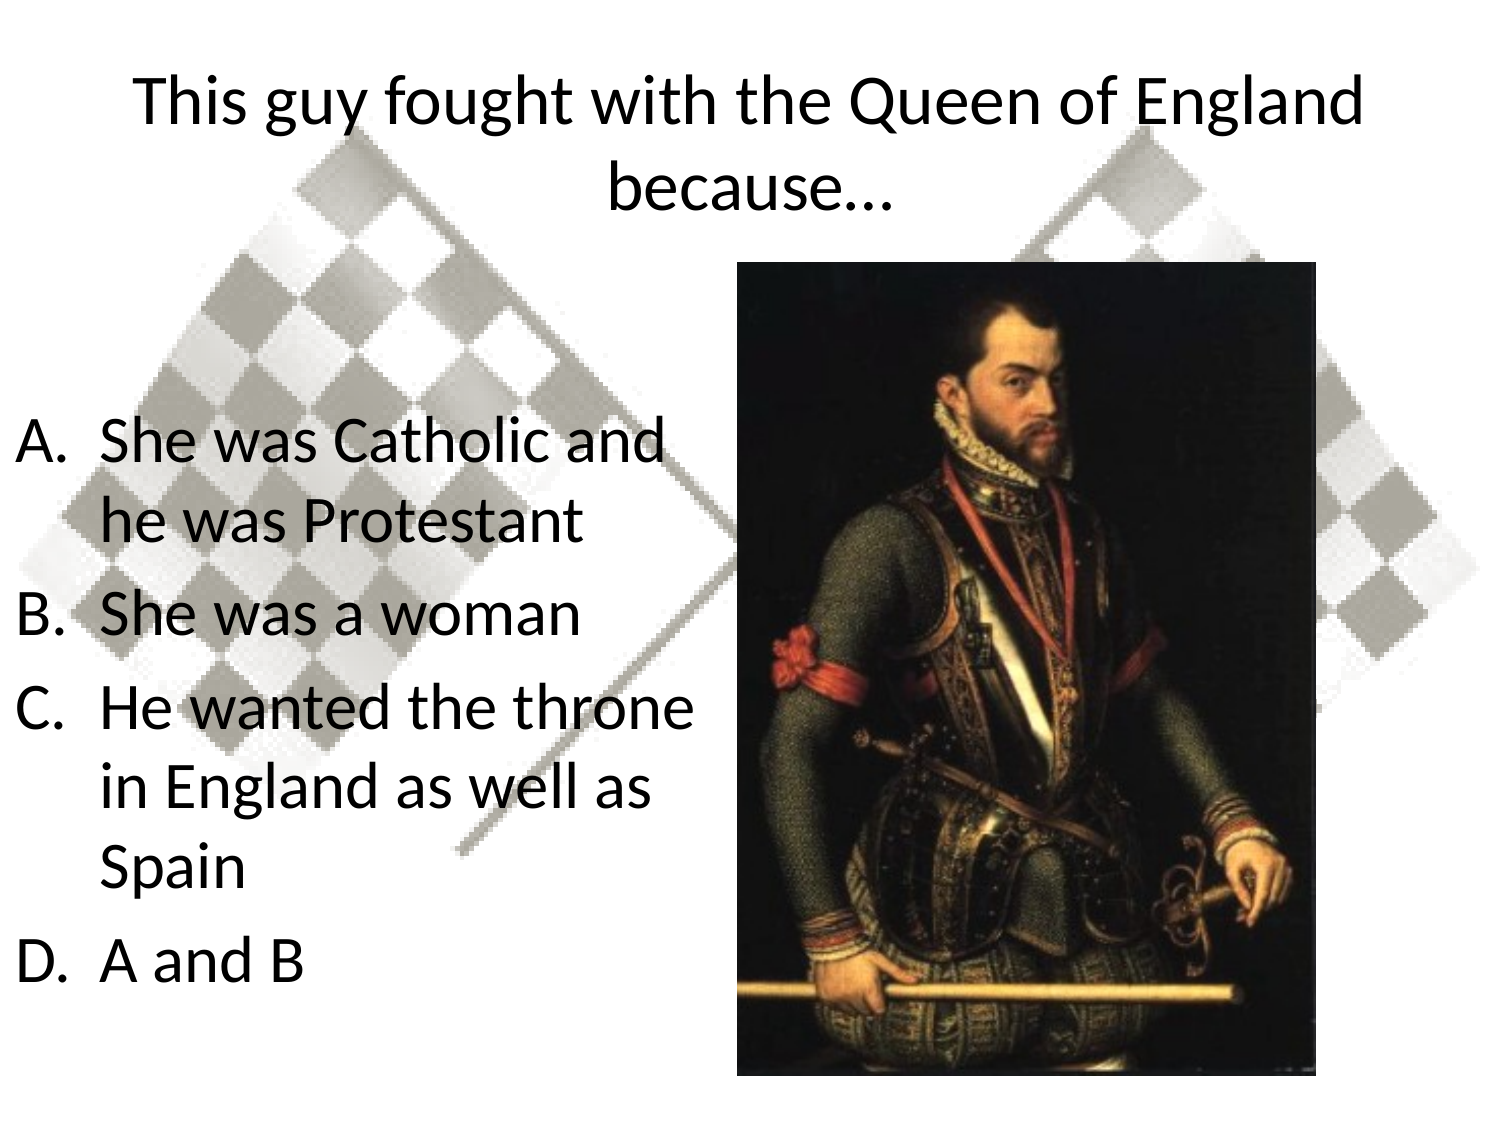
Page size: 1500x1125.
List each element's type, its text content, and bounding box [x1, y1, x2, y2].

list She was Catholic and he was Protestant She was a woman He wanted the throne in England as well as Spain A and B [0, 884, 725, 1038]
title This guy fought with the Queen of England because… [0, 45, 1500, 111]
picture [0, 112, 1500, 1076]
